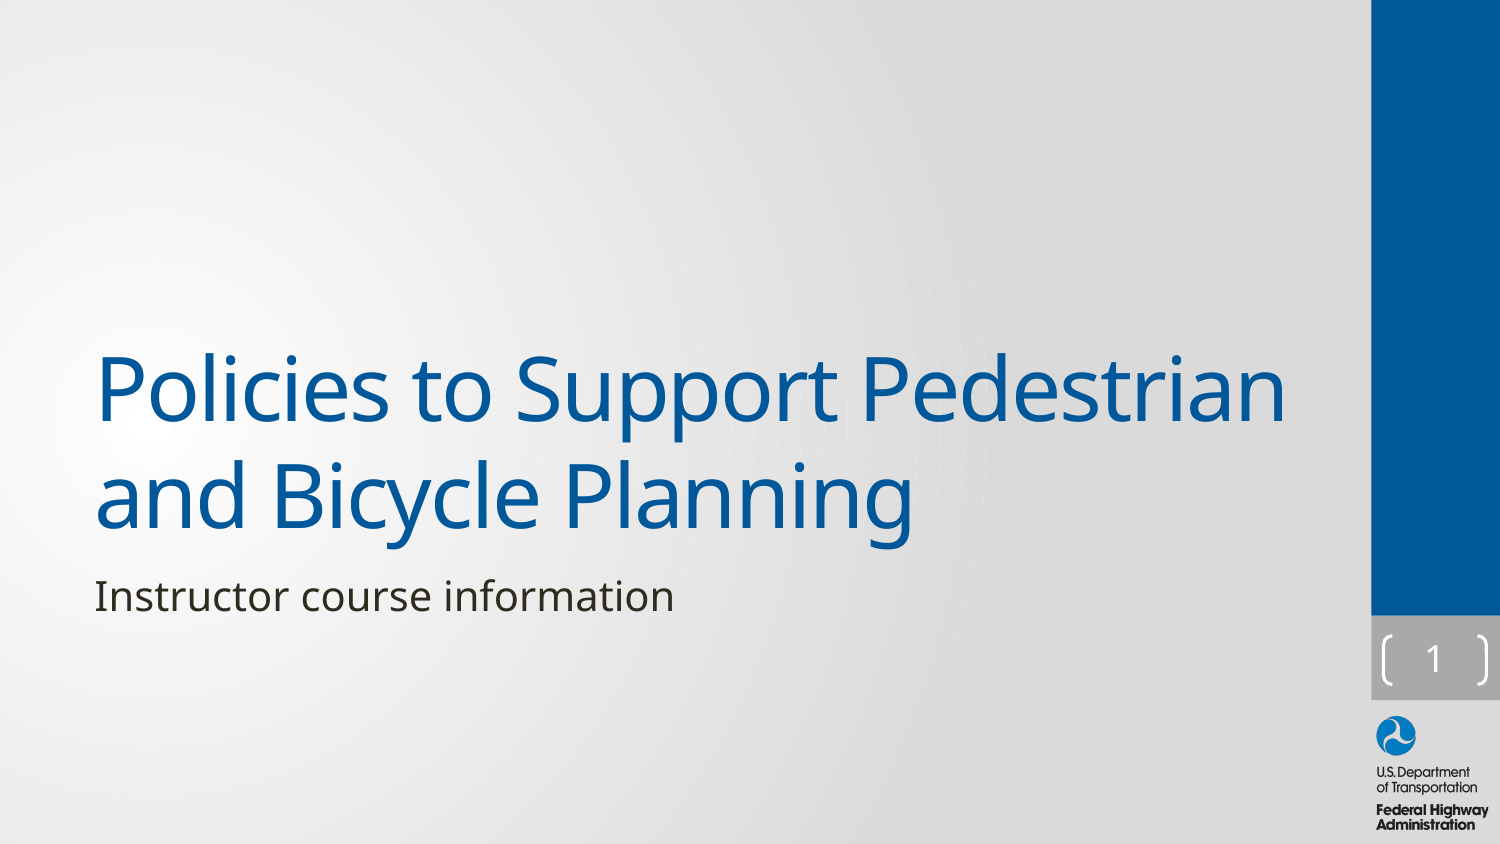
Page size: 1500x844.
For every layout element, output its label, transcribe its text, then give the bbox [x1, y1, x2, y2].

title Policies to Support Pedestrian and Bicycle Planning [79, 234, 1317, 554]
subtitle Instructor course information [79, 562, 1140, 694]
slide_number 1 [1381, 634, 1488, 687]
